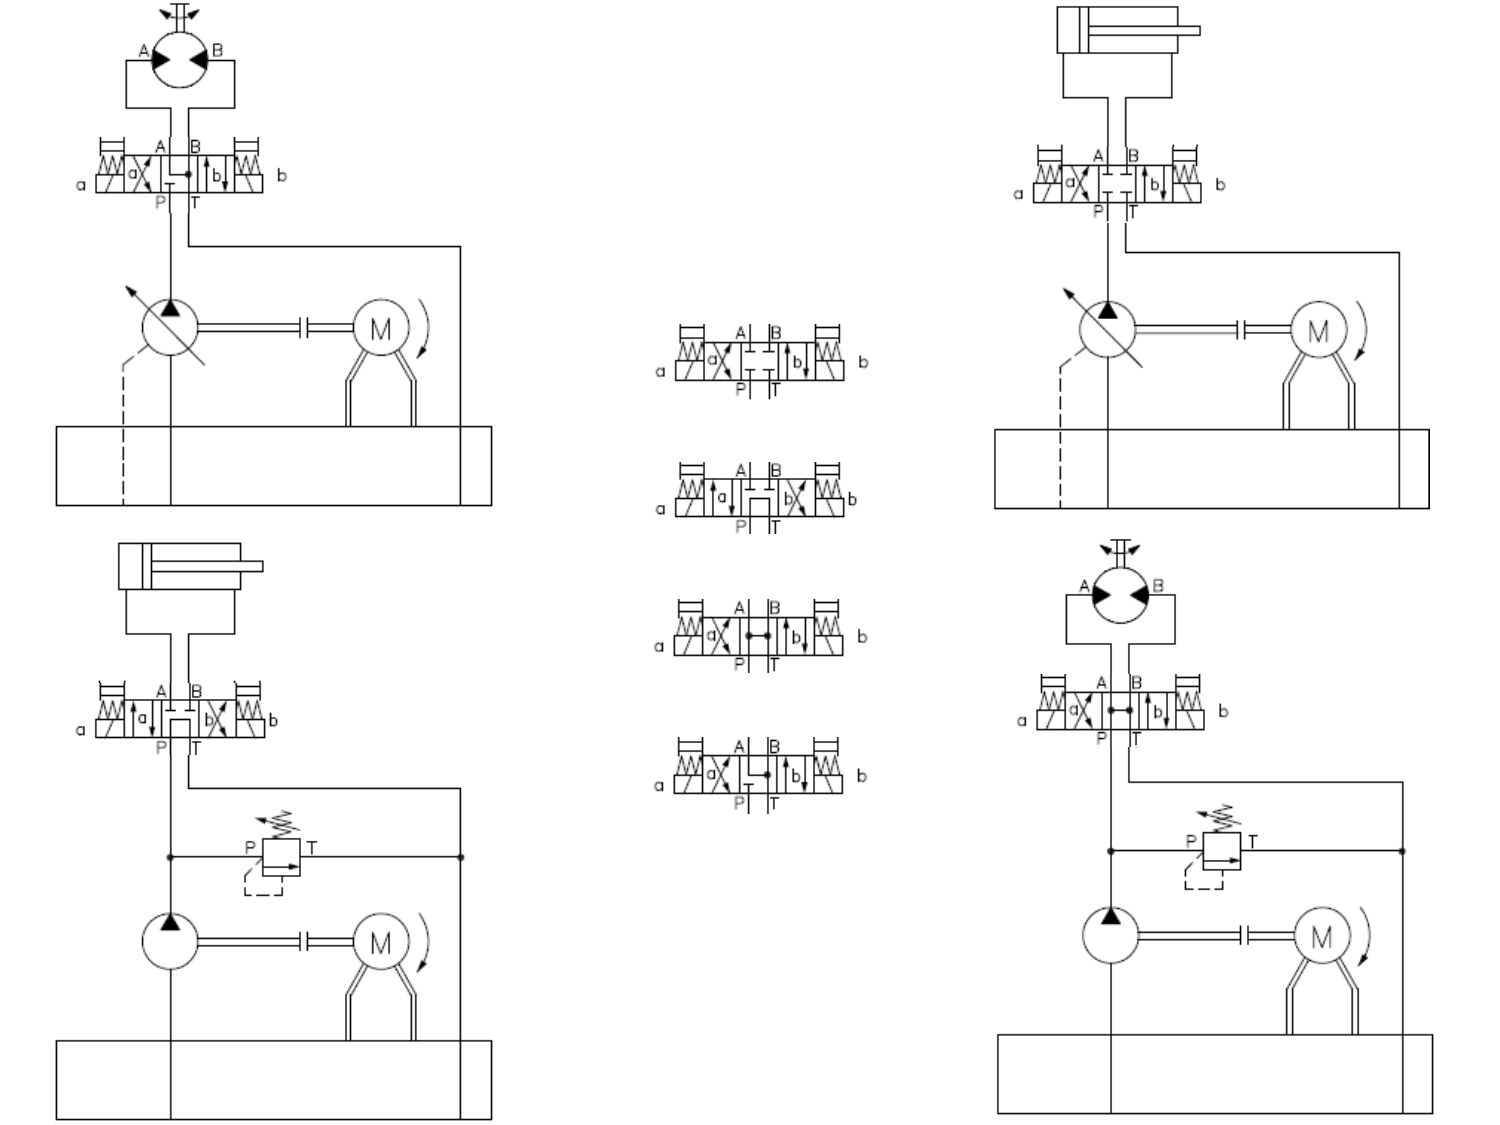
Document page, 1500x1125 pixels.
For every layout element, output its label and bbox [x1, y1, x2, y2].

picture [649, 737, 873, 814]
picture [49, 530, 498, 1125]
picture [649, 462, 867, 535]
picture [49, 0, 500, 511]
picture [987, 0, 1431, 514]
picture [649, 599, 872, 673]
picture [649, 324, 876, 401]
picture [987, 532, 1441, 1125]
